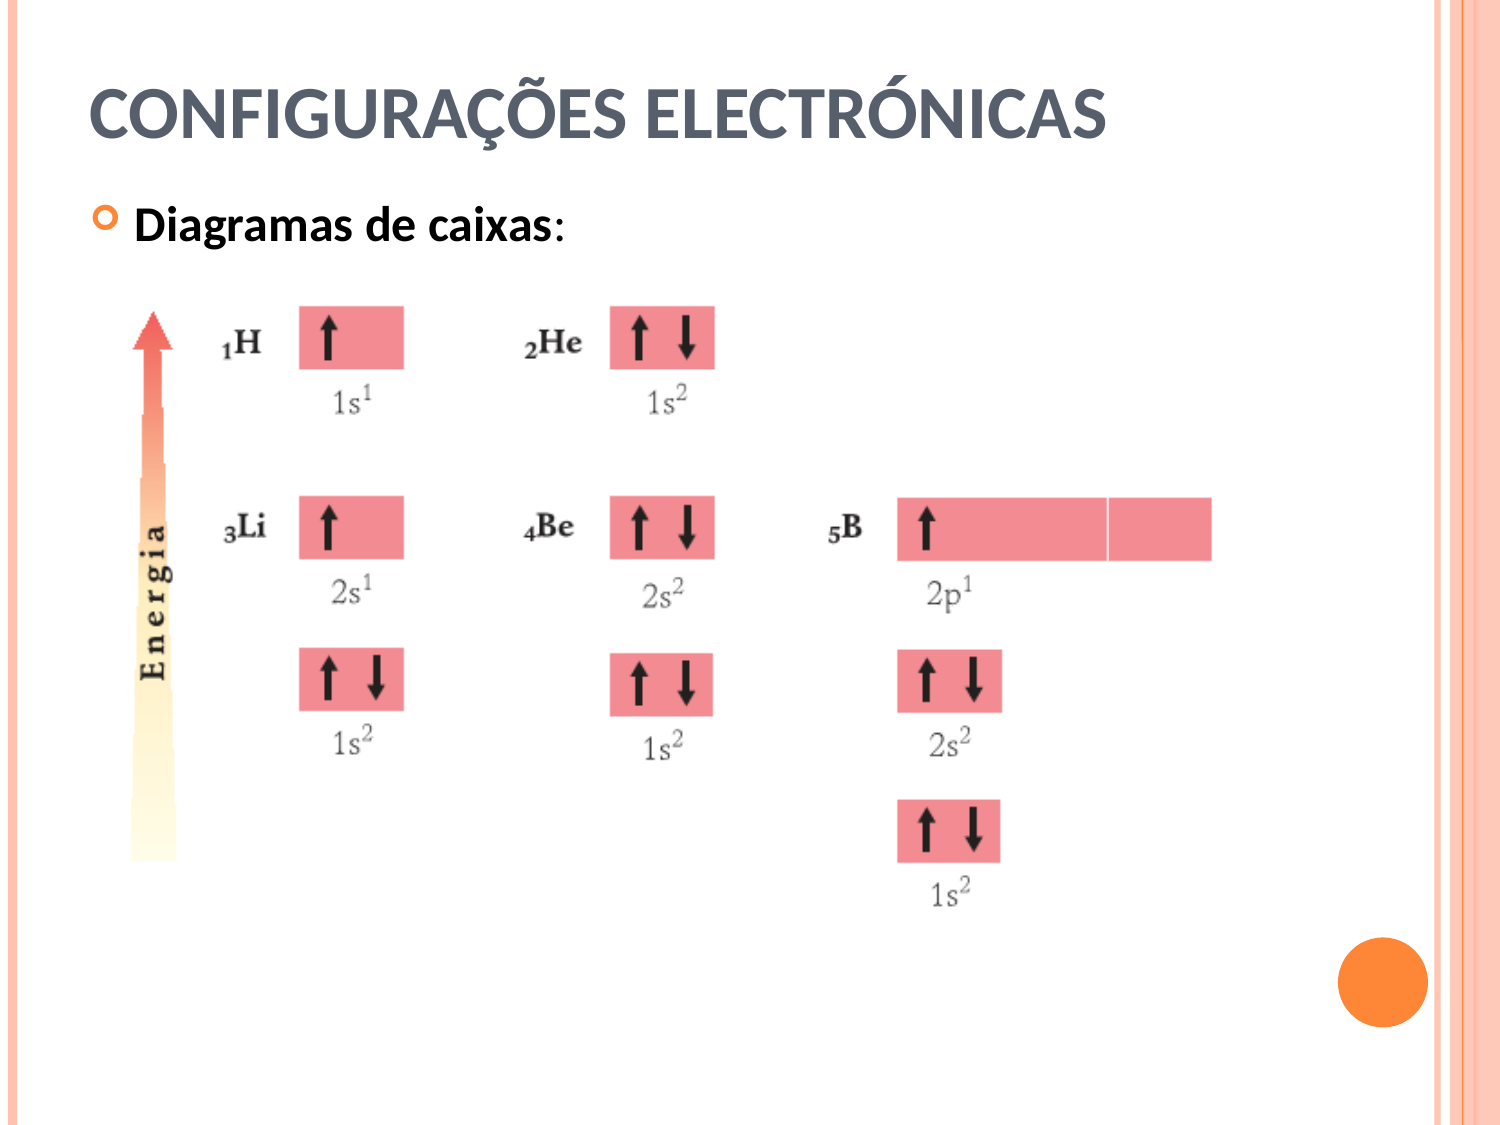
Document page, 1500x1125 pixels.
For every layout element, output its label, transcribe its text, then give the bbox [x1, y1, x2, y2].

picture [117, 273, 1233, 941]
title Configurações electrónicas [75, 45, 1300, 161]
list Diagramas de caixas: [75, 184, 1424, 984]
